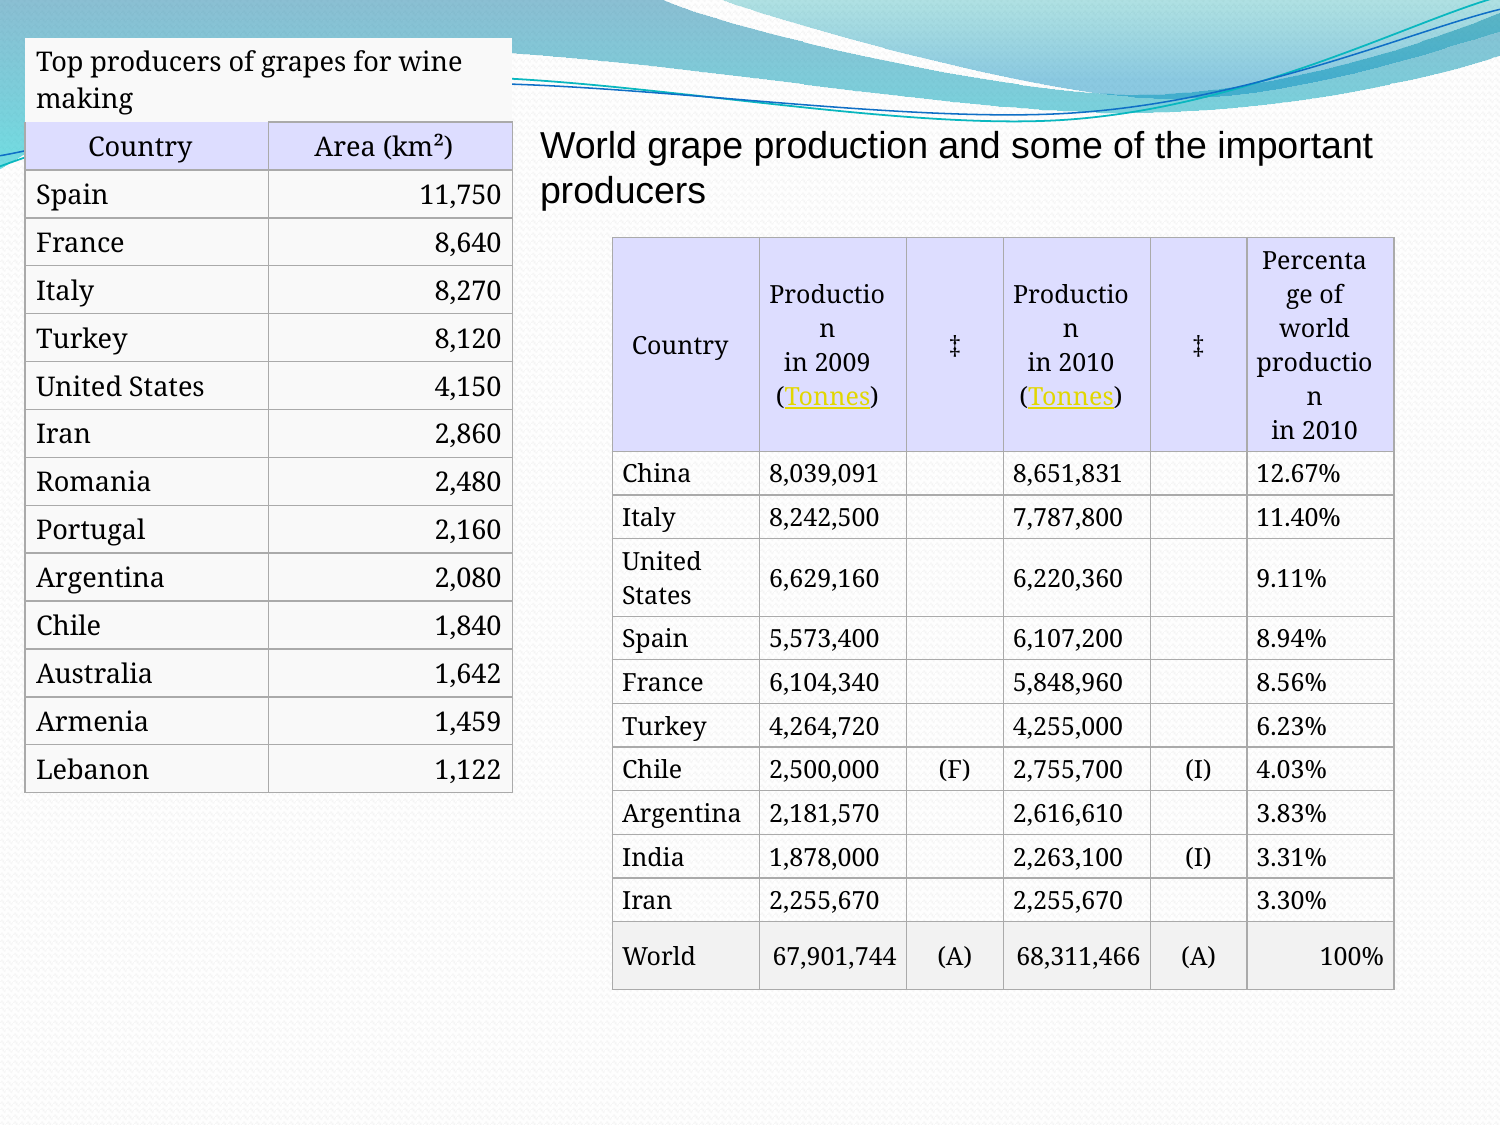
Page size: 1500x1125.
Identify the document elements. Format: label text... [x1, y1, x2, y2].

table_cell 4,255,000 [1004, 704, 1150, 746]
table_cell (A) [907, 922, 1003, 989]
table_cell [1151, 704, 1246, 746]
table_cell Spain [26, 171, 268, 217]
table_cell 8,651,831 [1004, 452, 1150, 494]
table_header Percentage of world production in 2010 [1248, 238, 1393, 451]
table_cell 4.03% [1248, 748, 1393, 790]
table_cell 11.40% [1248, 496, 1393, 538]
table_cell 2,255,670 [1004, 879, 1150, 921]
table_cell 8.56% [1248, 660, 1393, 703]
table_cell Iran [613, 879, 759, 921]
table_cell Country [26, 122, 268, 169]
table_cell 68,311,466 [1004, 922, 1150, 989]
table_cell Portugal [26, 506, 268, 552]
table_cell 8,039,091 [760, 452, 906, 494]
table_cell 6.23% [1248, 704, 1393, 746]
table_header Country [613, 238, 759, 451]
table_cell 1,122 [269, 745, 512, 792]
table_cell 8,242,500 [760, 496, 906, 538]
table_cell 1,840 [269, 602, 512, 648]
table_cell [907, 452, 1003, 494]
table_cell 8.94% [1248, 617, 1393, 659]
table_header ‡ [907, 238, 1003, 451]
table_cell 7,787,800 [1004, 496, 1150, 538]
table_cell [1151, 539, 1246, 616]
table_cell Iran [26, 410, 268, 457]
table_cell Chile [26, 602, 268, 648]
table_cell [907, 704, 1003, 746]
table_cell 3.31% [1248, 835, 1393, 877]
table_cell World [613, 922, 759, 989]
table_cell 2,080 [269, 554, 512, 600]
table_cell 6,629,160 [760, 539, 906, 616]
table_cell 3.30% [1248, 879, 1393, 921]
text_box World grape production and some of the important producers [524, 113, 1500, 218]
table_cell 8,120 [269, 314, 512, 361]
table_cell 1,459 [269, 698, 512, 744]
table_cell (I) [1151, 835, 1246, 877]
table_cell (I) [1151, 748, 1246, 790]
table_cell Armenia [26, 698, 268, 744]
table_cell 4,264,720 [760, 704, 906, 746]
table_cell [907, 617, 1003, 659]
table_cell Romania [26, 458, 268, 505]
table_cell [907, 660, 1003, 703]
table_cell 2,860 [269, 410, 512, 457]
table_cell [1151, 879, 1246, 921]
table_header Top producers of grapes for wine making [25, 38, 512, 122]
table_cell 1,878,000 [760, 835, 906, 877]
table_cell Spain [613, 617, 759, 659]
table_cell 2,480 [269, 458, 512, 505]
table_cell [1151, 617, 1246, 659]
table_cell 4,150 [269, 362, 512, 409]
table_cell Turkey [26, 314, 268, 361]
table_cell Turkey [613, 704, 759, 746]
table_cell France [613, 660, 759, 703]
table_cell [907, 835, 1003, 877]
table_cell 6,220,360 [1004, 539, 1150, 616]
table_cell Australia [26, 650, 268, 696]
table_cell 2,255,670 [760, 879, 906, 921]
table_cell 3.83% [1248, 791, 1393, 834]
table_cell China [613, 452, 759, 494]
table_cell 11,750 [269, 171, 512, 217]
table_cell 1,642 [269, 650, 512, 696]
table_cell [907, 539, 1003, 616]
table_cell 67,901,744 [760, 922, 906, 989]
table_cell 2,616,610 [1004, 791, 1150, 834]
table_cell [1151, 660, 1246, 703]
table_cell Lebanon [26, 745, 268, 792]
table_header Production in 2009 (Tonnes) [760, 238, 906, 451]
table_cell 2,181,570 [760, 791, 906, 834]
table_cell Italy [26, 266, 268, 313]
table_cell [907, 496, 1003, 538]
table_cell Argentina [613, 791, 759, 834]
table_header ‡ [1151, 238, 1246, 451]
table_cell India [613, 835, 759, 877]
table_cell Area (km²) [269, 123, 512, 169]
table_cell [907, 879, 1003, 921]
table_cell France [26, 219, 268, 265]
table_cell Argentina [26, 554, 268, 600]
table_cell United States [26, 362, 268, 409]
table_cell 12.67% [1248, 452, 1393, 494]
table_cell 6,107,200 [1004, 617, 1150, 659]
table_cell 2,160 [269, 506, 512, 552]
table_cell 5,573,400 [760, 617, 906, 659]
table_cell 2,500,000 [760, 748, 906, 790]
table_cell [1151, 496, 1246, 538]
table_cell [1151, 452, 1246, 494]
table_cell Chile [613, 748, 759, 790]
table_cell 9.11% [1248, 539, 1393, 616]
table_cell 8,640 [269, 219, 512, 265]
table_cell (A) [1151, 922, 1246, 989]
table_cell United States [613, 539, 759, 616]
table_cell (F) [907, 748, 1003, 790]
table_cell 8,270 [269, 266, 512, 313]
table_cell 2,263,100 [1004, 835, 1150, 877]
table_cell [907, 791, 1003, 834]
table_cell 6,104,340 [760, 660, 906, 703]
table_cell 5,848,960 [1004, 660, 1150, 703]
table_cell [1151, 791, 1246, 834]
table_cell 2,755,700 [1004, 748, 1150, 790]
table_header Production in 2010 (Tonnes) [1004, 238, 1150, 451]
table_cell Italy [613, 496, 759, 538]
table_cell 100% [1248, 922, 1393, 989]
